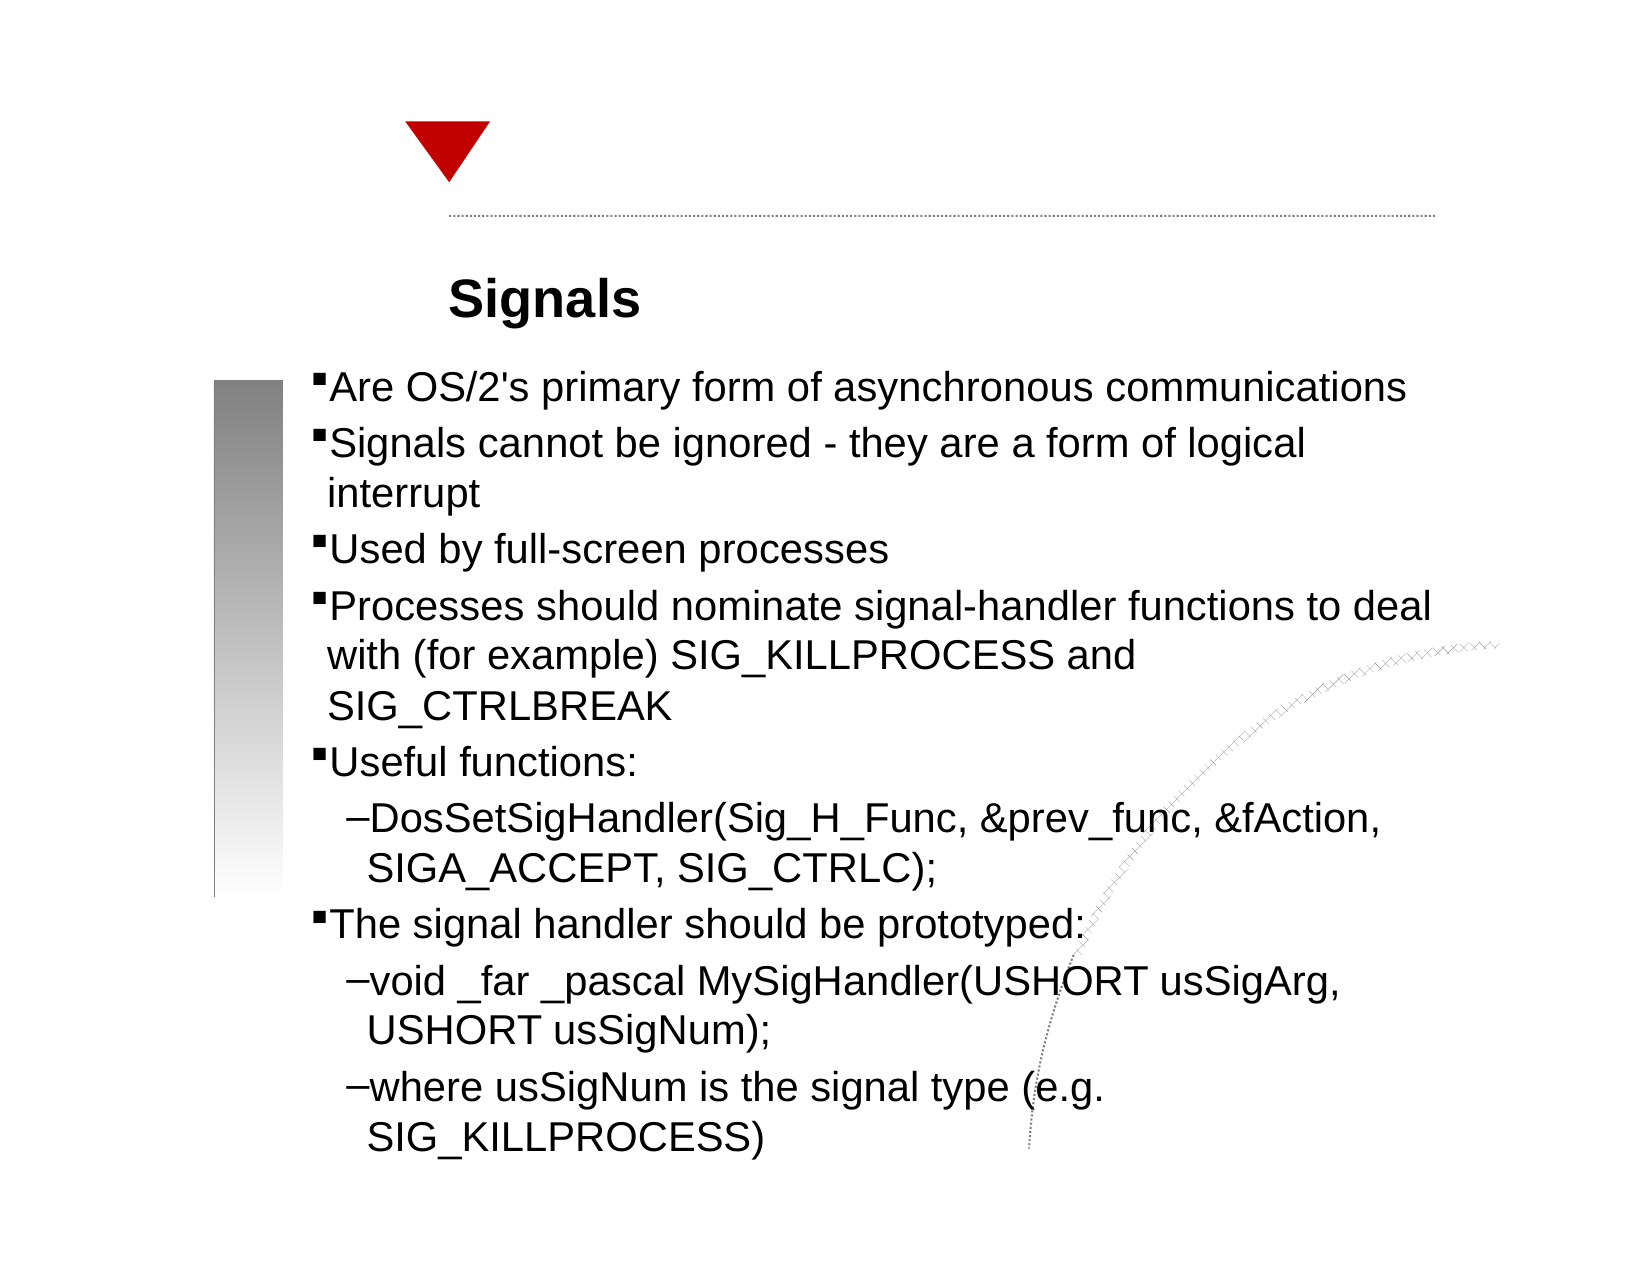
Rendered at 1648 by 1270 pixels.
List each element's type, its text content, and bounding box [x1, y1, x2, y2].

text_box Are OS/2's primary form of asynchronous communications Signals cannot be ignored - they are a form of logical interrupt Used by full-screen processes Processes should nominate signal-handler functions to deal with (for example) SIG_KILLPROCESS and SIG_CTRLBREAK Useful functions: DosSetSigHandler(Sig_H_Func, &prev_func, &fAction, SIGA_ACCEPT, SIG_CTRLC); The signal handler should be prototyped: void _far _pascal MySigHandler(USHORT usSigArg, USHORT usSigNum); where usSigNum is the signal type (e.g. SIG_KILLPROCESS) [310, 359, 1434, 1160]
text_box Signals [448, 263, 1439, 329]
